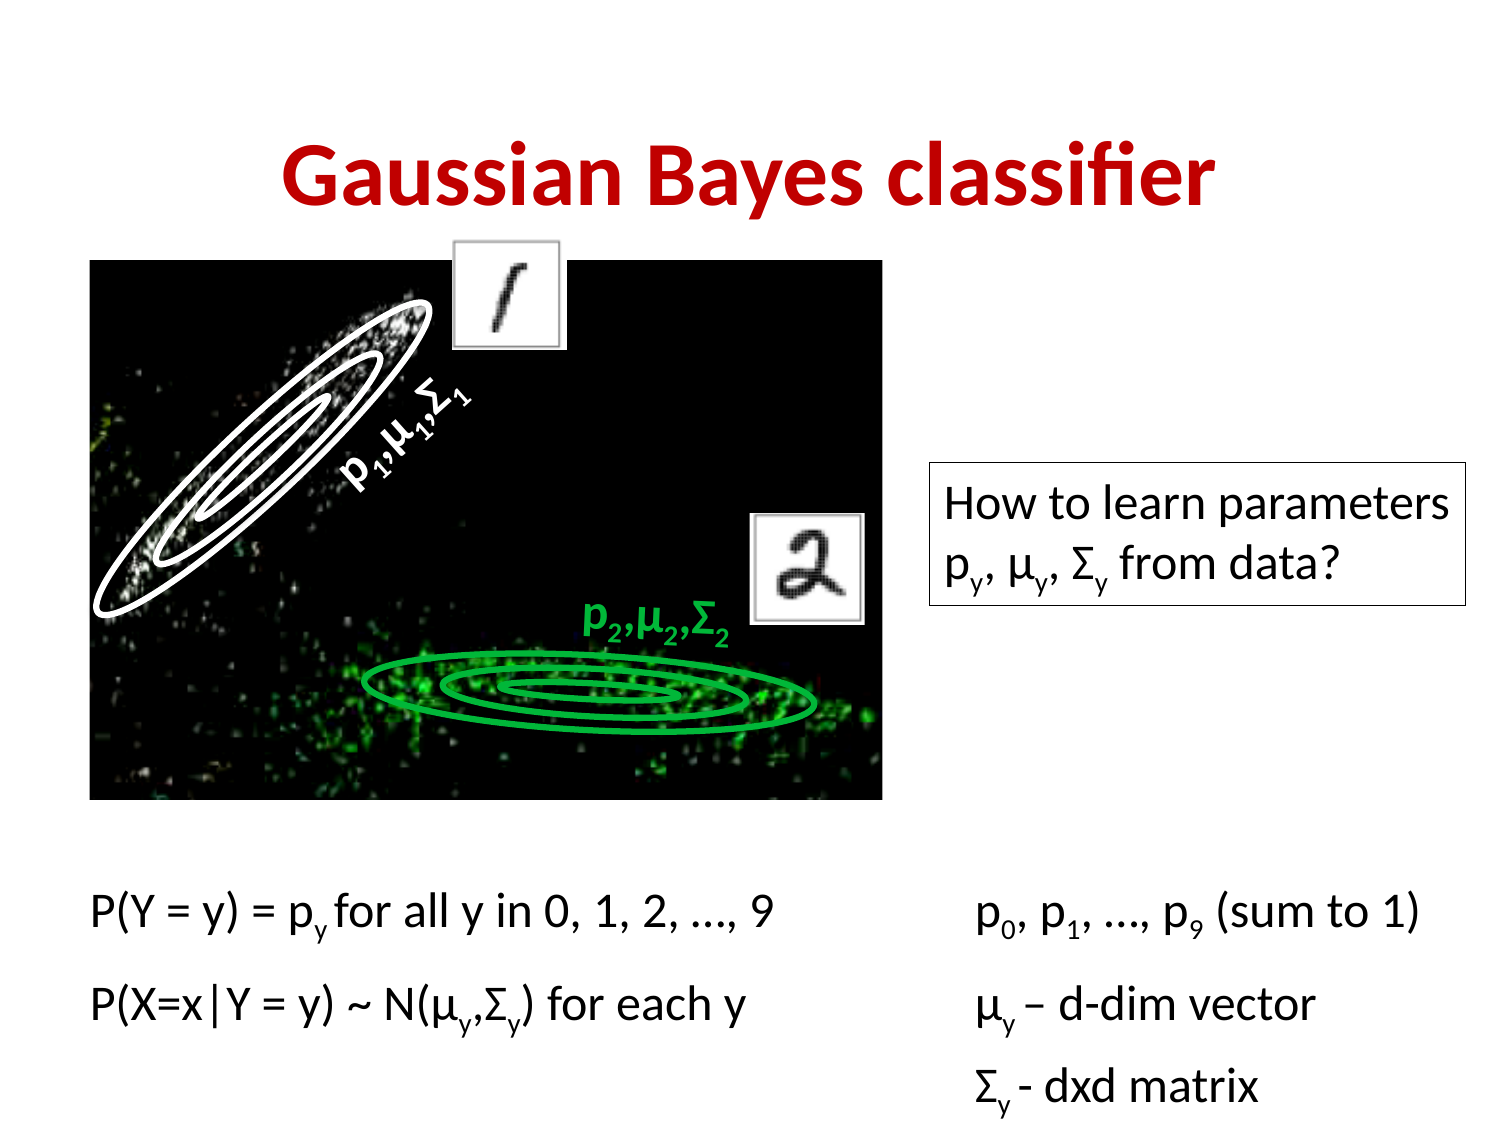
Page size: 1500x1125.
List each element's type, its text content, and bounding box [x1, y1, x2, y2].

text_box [363, 574, 815, 731]
text_box How to learn parameters py, μy, Σy from data? [929, 462, 1466, 606]
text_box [37, 387, 490, 497]
text_box P(Y = y) = py for all y in 0, 1, 2, …, 9 p0, p1, …, p9 (sum to 1) P(X=x|Y = y) ~ N(μy,Σy) for each y μy – d-dim vector Σy - dxd matrix [73, 868, 1452, 1121]
title Gaussian Bayes classifier [75, 75, 1425, 263]
picture [89, 237, 883, 801]
